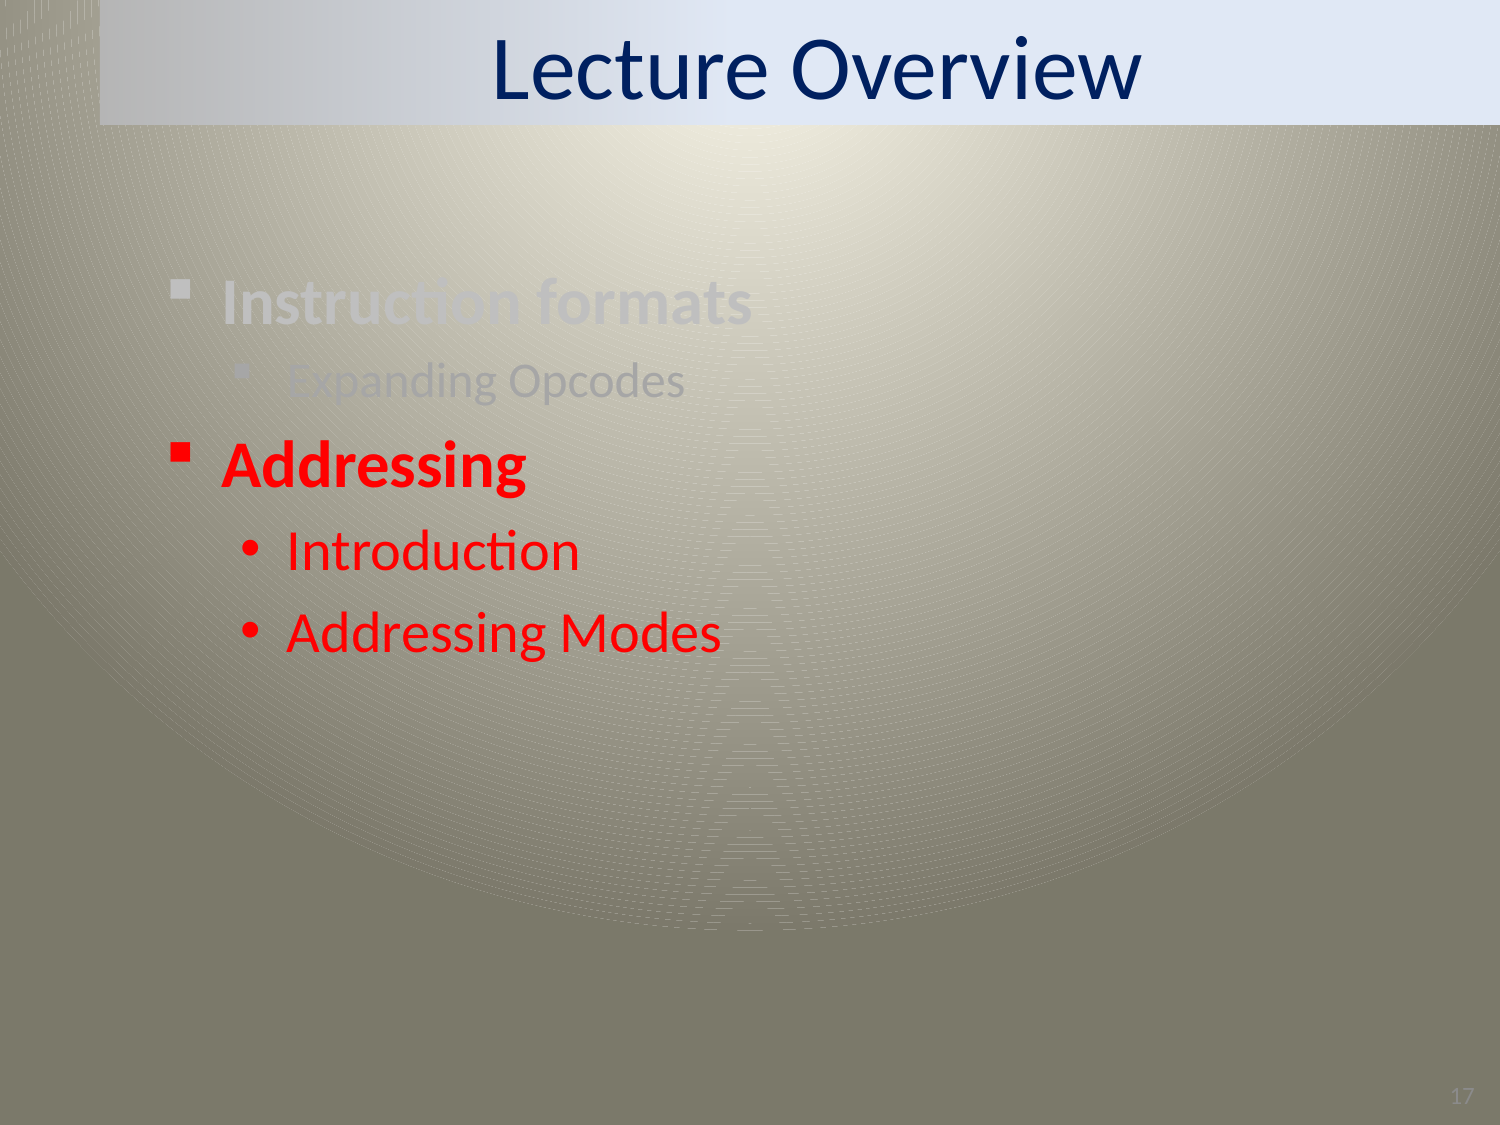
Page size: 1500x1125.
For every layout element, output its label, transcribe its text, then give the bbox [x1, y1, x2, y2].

title Lecture Overview [135, 0, 1500, 125]
list Instruction formats Expanding Opcodes Addressing Introduction Addressing Modes [150, 249, 1488, 993]
